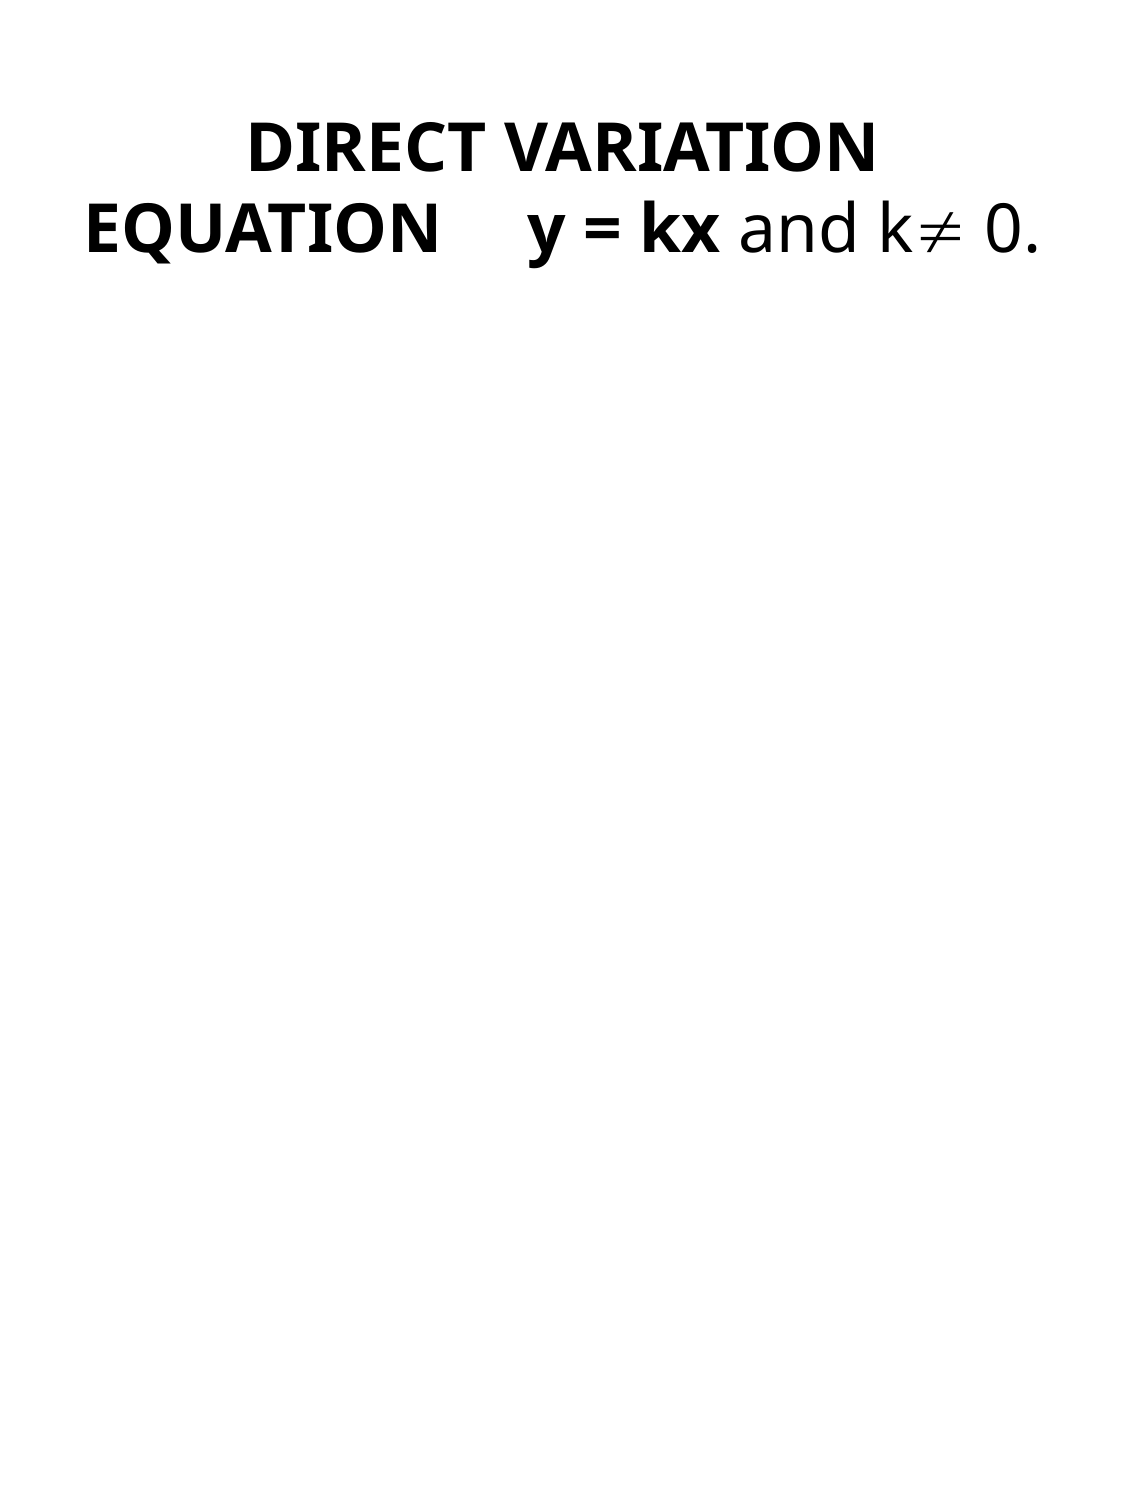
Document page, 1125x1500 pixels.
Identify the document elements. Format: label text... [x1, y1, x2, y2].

title DIRECT VARIATION EQUATION y = kx and k 0. [56, 60, 1069, 310]
